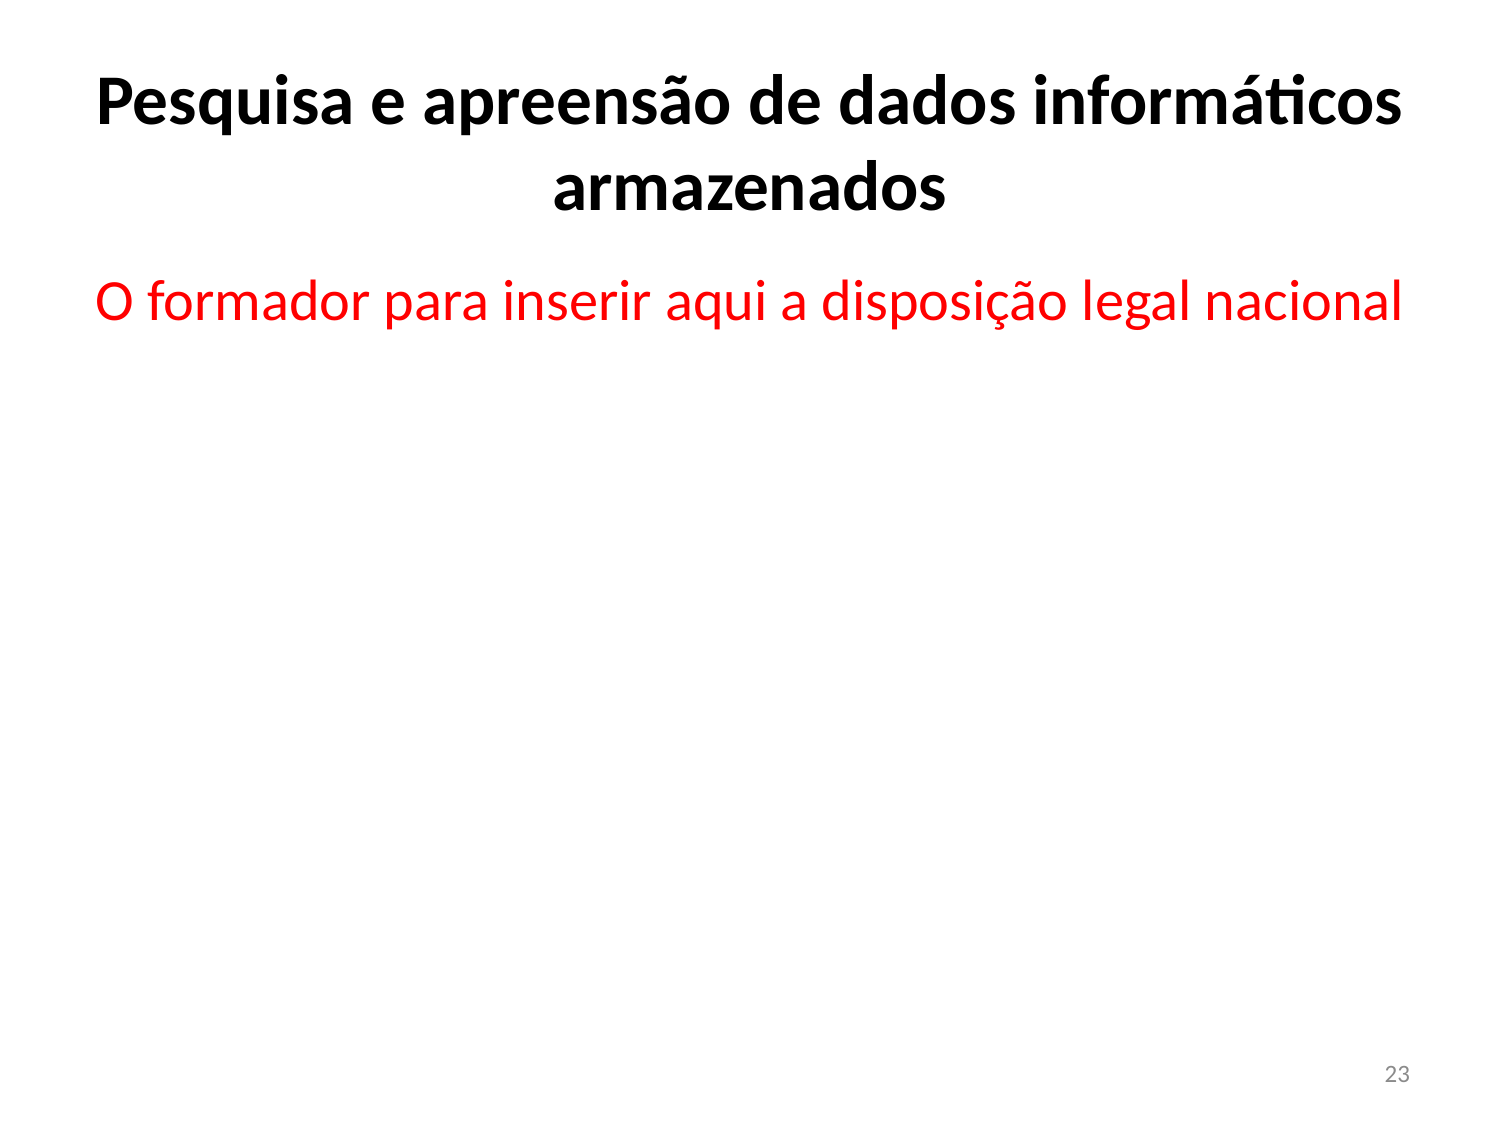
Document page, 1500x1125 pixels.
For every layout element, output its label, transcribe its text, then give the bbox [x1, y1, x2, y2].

title Pesquisa e apreensão de dados informáticos armazenados [75, 45, 1425, 233]
list O formador para inserir aqui a disposição legal nacional [75, 262, 1425, 1005]
slide_number 23 [1074, 1042, 1425, 1103]
